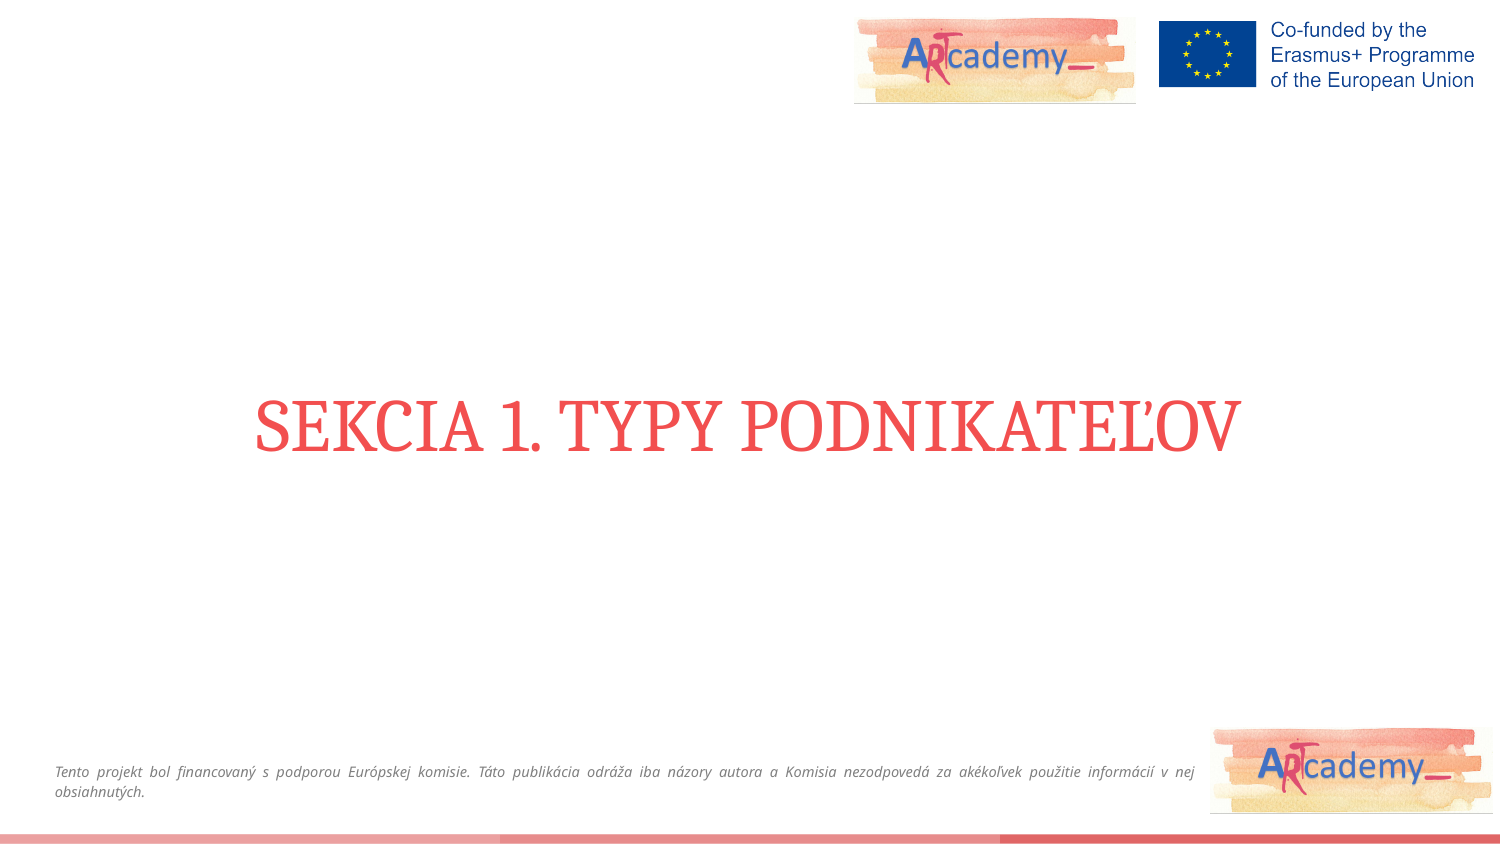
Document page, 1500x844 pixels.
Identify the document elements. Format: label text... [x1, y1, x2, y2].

picture [854, 0, 1137, 134]
title SEKCIA 1. TYPY PODNIKATEĽOV [164, 274, 1336, 482]
picture [1210, 709, 1493, 844]
text_box Tento projekt bol financovaný s podporou Európskej komisie. Táto publikácia odráža iba názory autora a Komisia nezodpovedá za akékoľvek použitie informácií v nej obsiahnutých. [39, 754, 1205, 799]
picture [1158, 21, 1474, 91]
